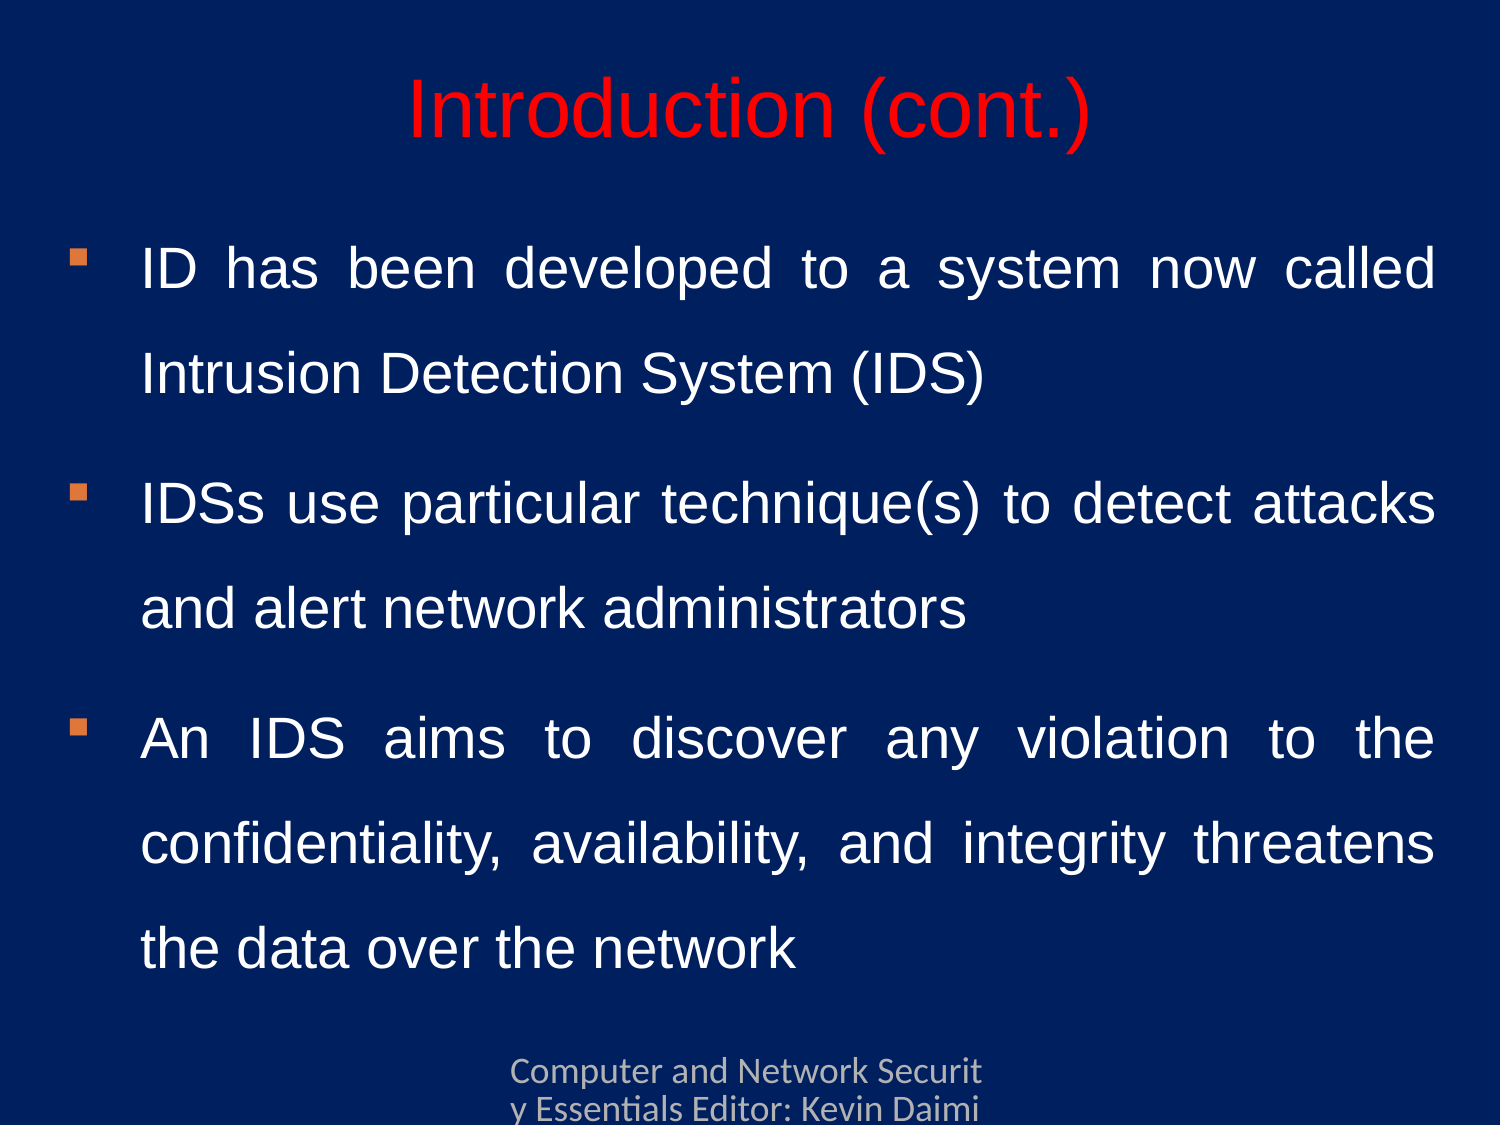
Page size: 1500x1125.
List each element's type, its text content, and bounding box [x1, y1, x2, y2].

list ID has been developed to a system now called Intrusion Detection System (IDS) IDSs use particular technique(s) to detect attacks and alert network administrators An IDS aims to discover any violation to the confidentiality, availability, and integrity threatens the data over the network [62, 195, 1437, 1054]
title Introduction (cont.) [44, 53, 1456, 155]
footer Computer and Network Security Essentials Editor: Kevin Daimi Associate Editors: Guillermo Francia, Levent Ertaul, Luis H. Encinas, Eman El-Sheikh Published by Springer [510, 1046, 990, 1103]
